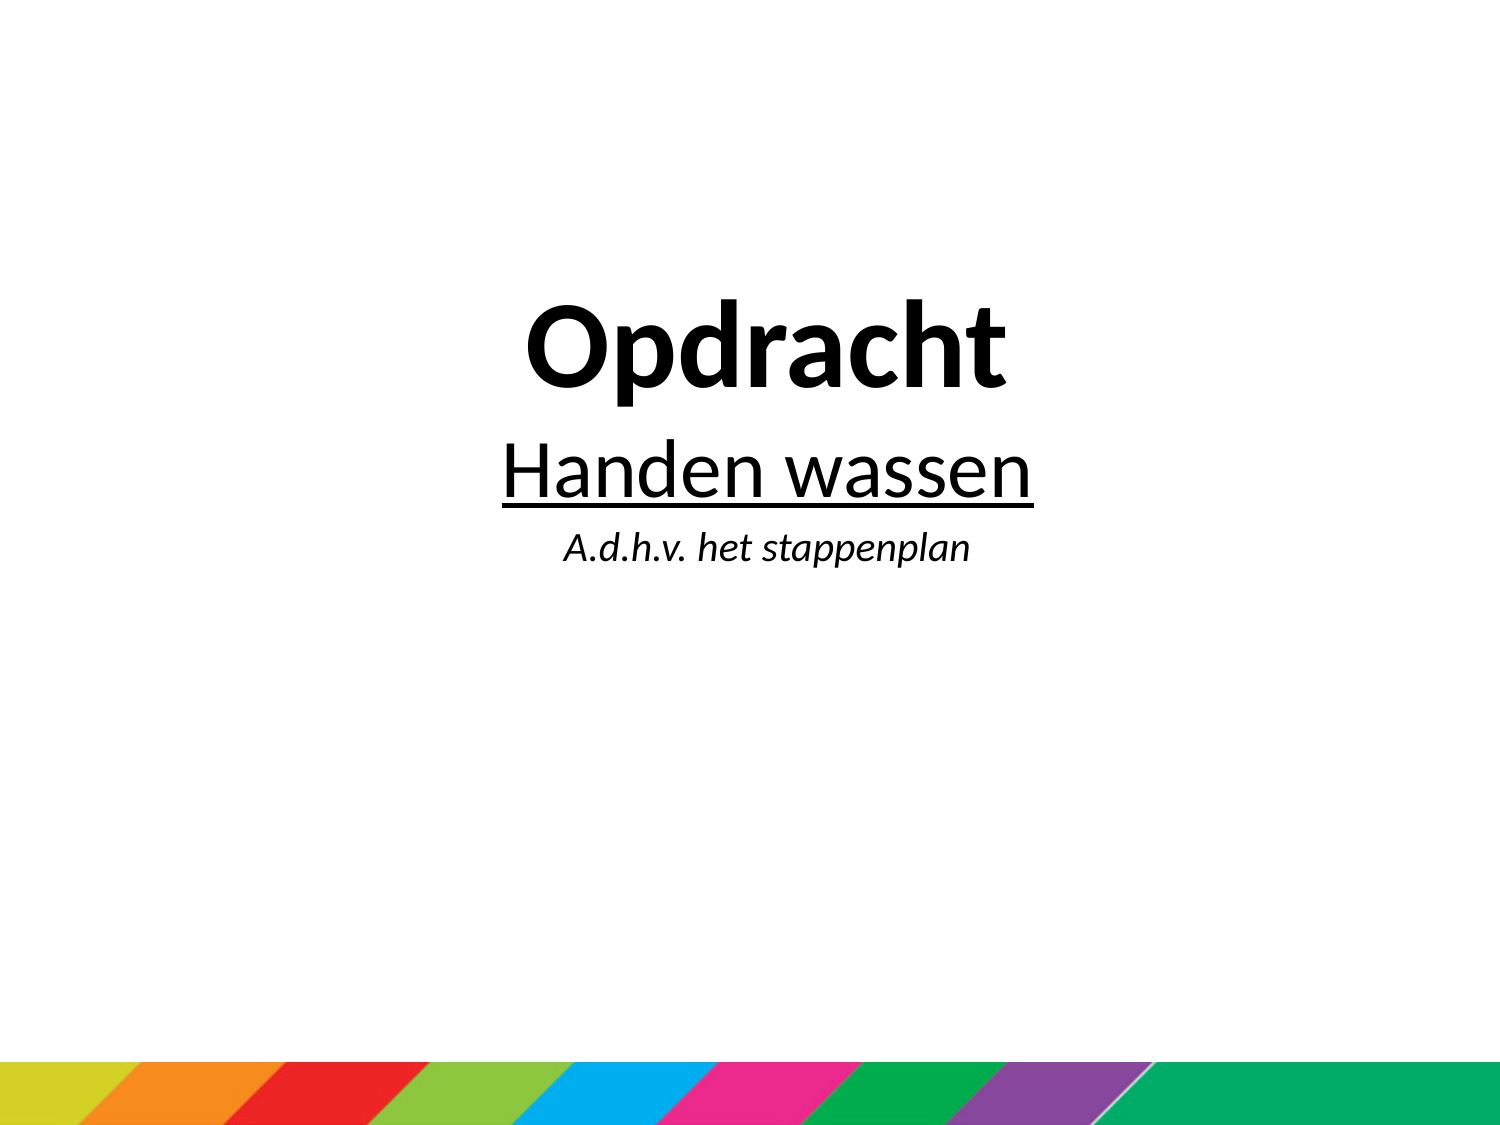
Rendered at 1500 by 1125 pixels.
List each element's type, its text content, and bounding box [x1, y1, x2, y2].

picture [0, 1062, 574, 1125]
picture [656, 1062, 1500, 1125]
list Opdracht Handen wassen A.d.h.v. het stappenplan [17, 272, 1368, 1015]
